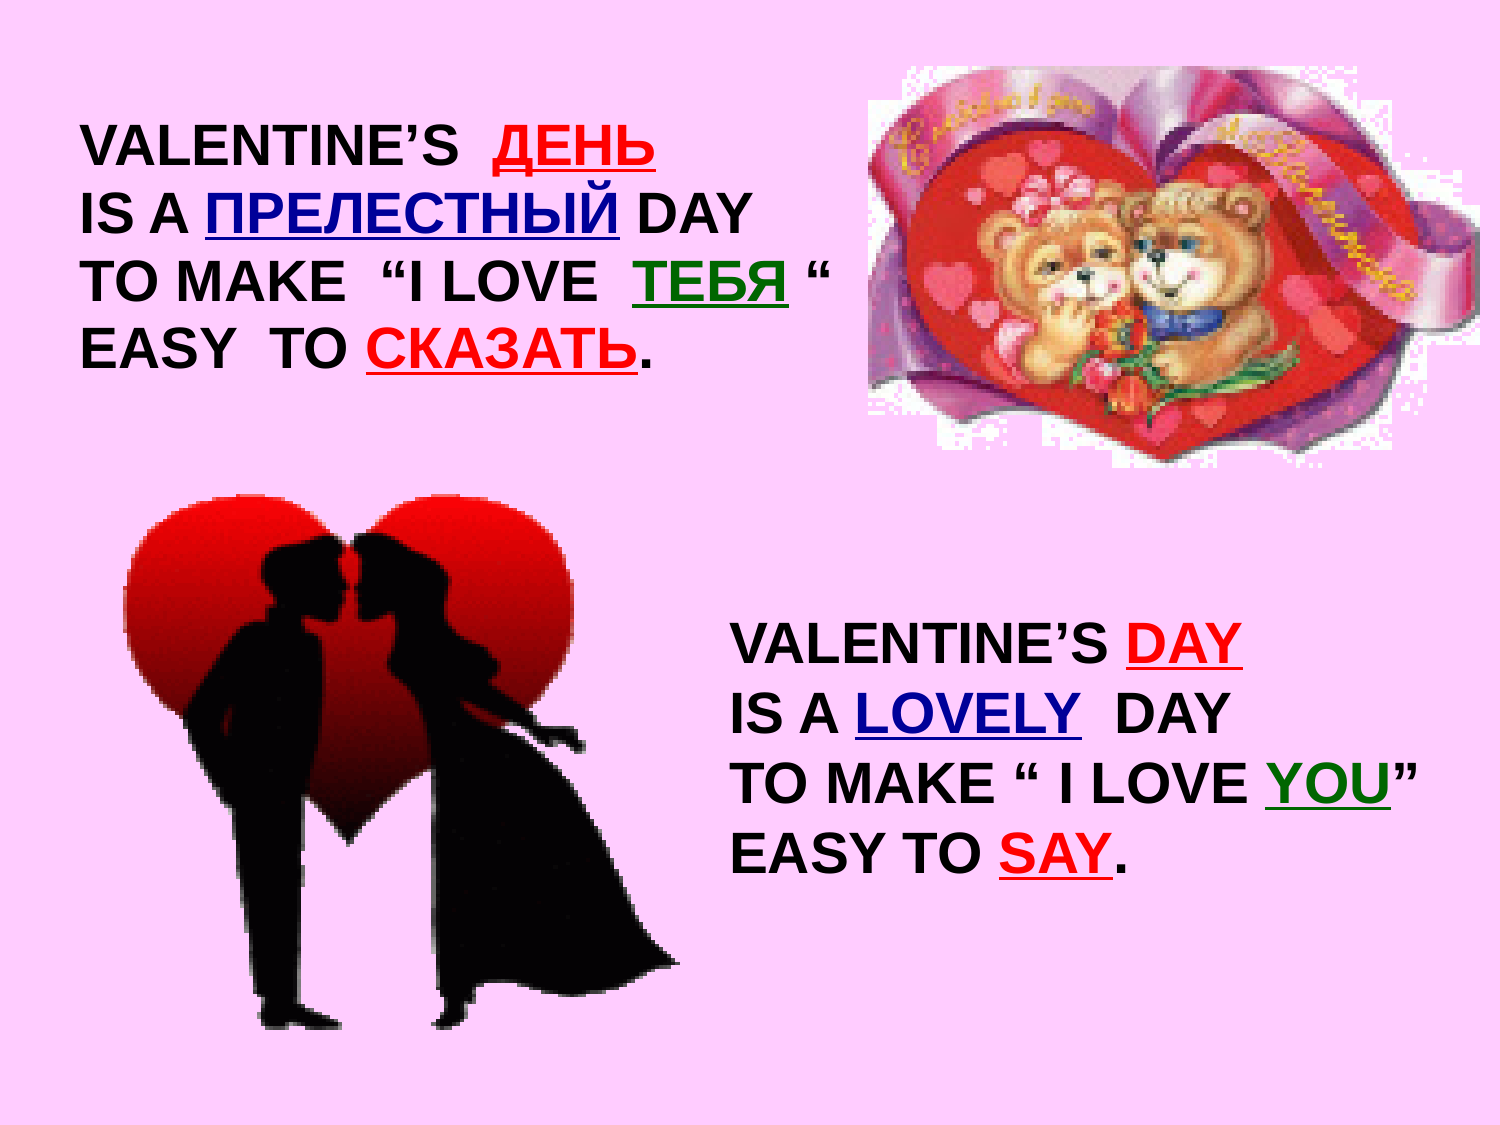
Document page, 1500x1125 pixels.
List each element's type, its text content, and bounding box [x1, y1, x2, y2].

picture [123, 494, 680, 1030]
list VALENTINE’S ДЕНЬ IS A ПРЕЛЕСТНЫЙ DAY TO MAKE “I LOVE ТЕБЯ “ EASY TO СКАЗАТЬ. [64, 113, 904, 788]
text_box VALENTINE’S DAY IS A LOVELY DAY TO MAKE “ I LOVE YOU” EASY TO SAY. [714, 597, 1500, 992]
picture [867, 66, 1480, 469]
